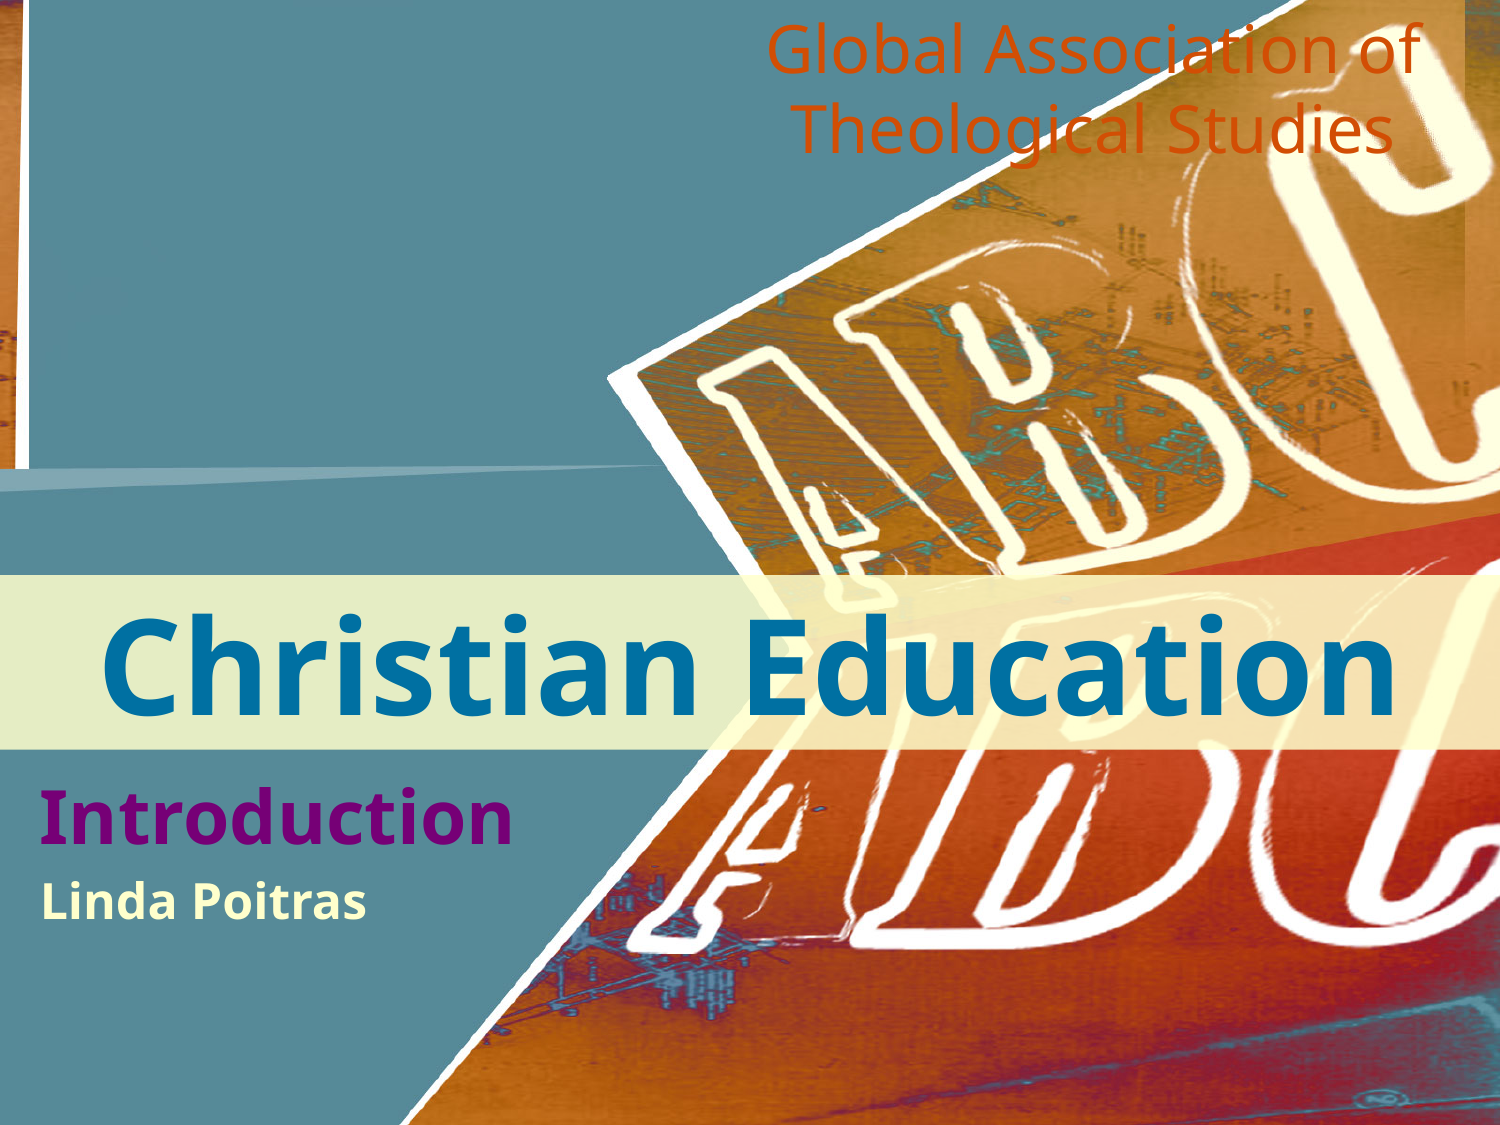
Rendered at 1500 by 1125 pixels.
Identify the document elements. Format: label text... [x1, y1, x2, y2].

text_box Christian Education [0, 575, 1500, 750]
text_box Linda Poitras [24, 862, 575, 938]
text_box Global Association of Theological Studies [687, 0, 1500, 175]
picture [0, 0, 1500, 575]
picture [0, 750, 1500, 1125]
text_box Introduction [24, 762, 750, 868]
